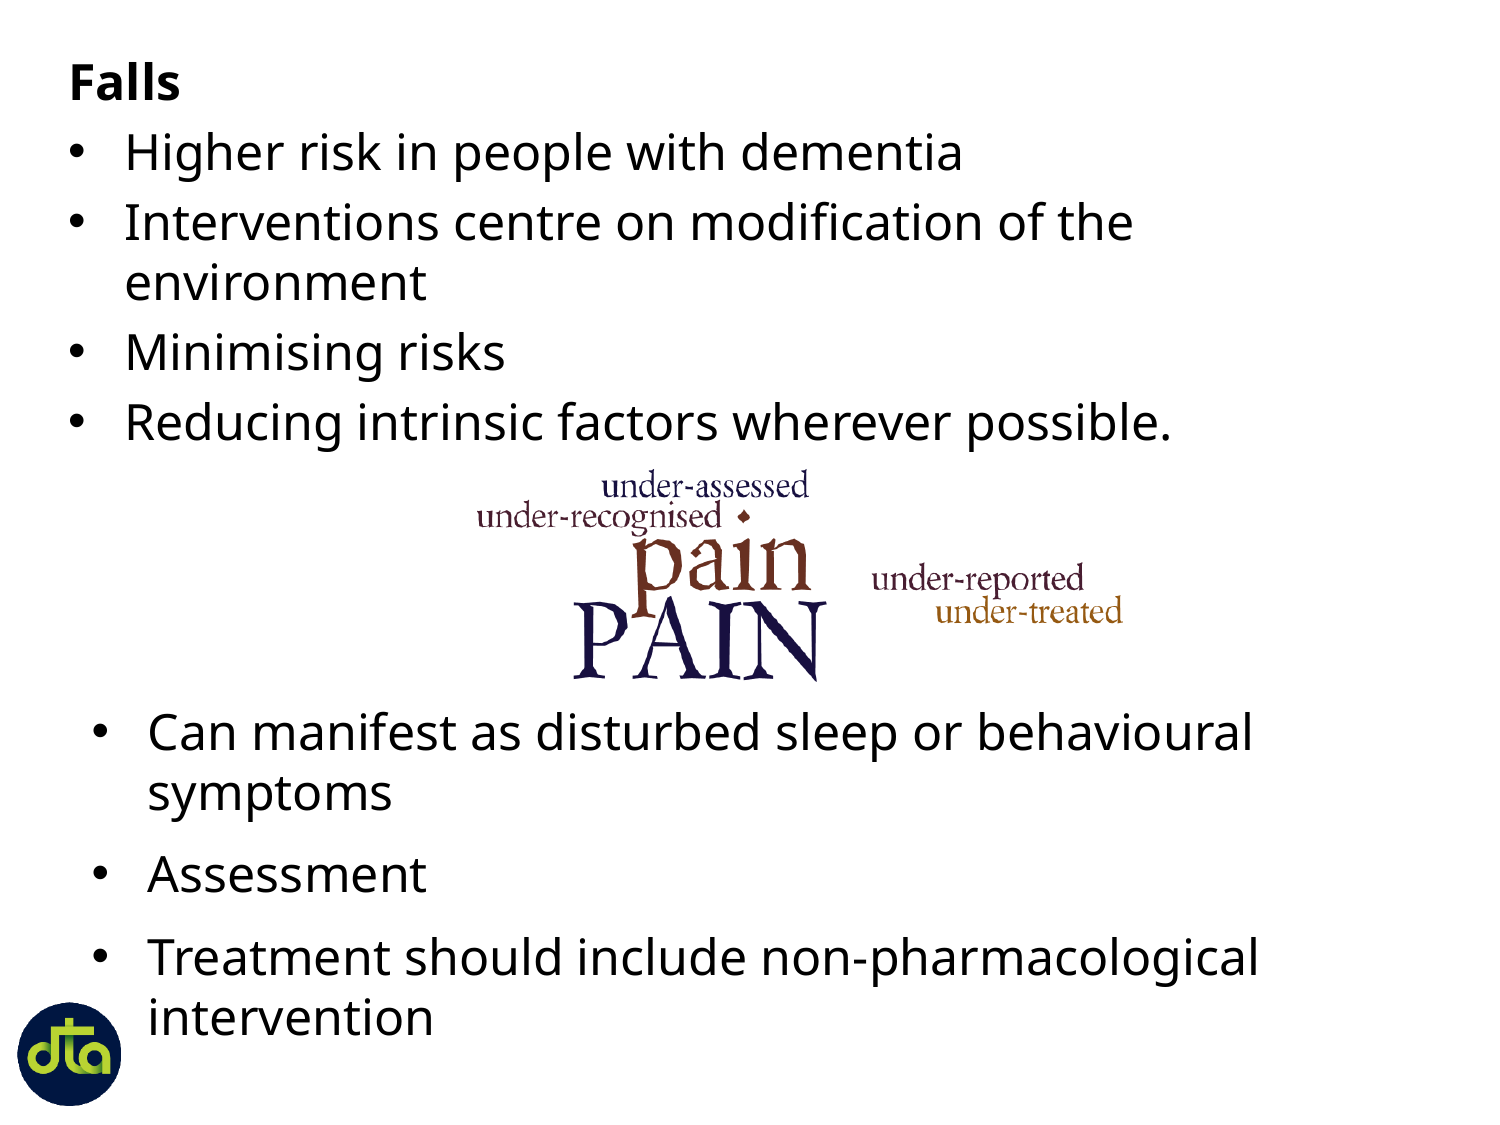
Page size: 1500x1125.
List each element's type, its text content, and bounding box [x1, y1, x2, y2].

picture [17, 1002, 121, 1106]
text_box Can manifest as disturbed sleep or behavioural symptoms Assessment Treatment should include non-pharmacological intervention [76, 692, 1463, 1059]
text_box Falls Higher risk in people with dementia Interventions centre on modification of the environment Minimising risks Reducing intrinsic factors wherever possible. [53, 42, 1412, 468]
picture [466, 411, 1130, 693]
